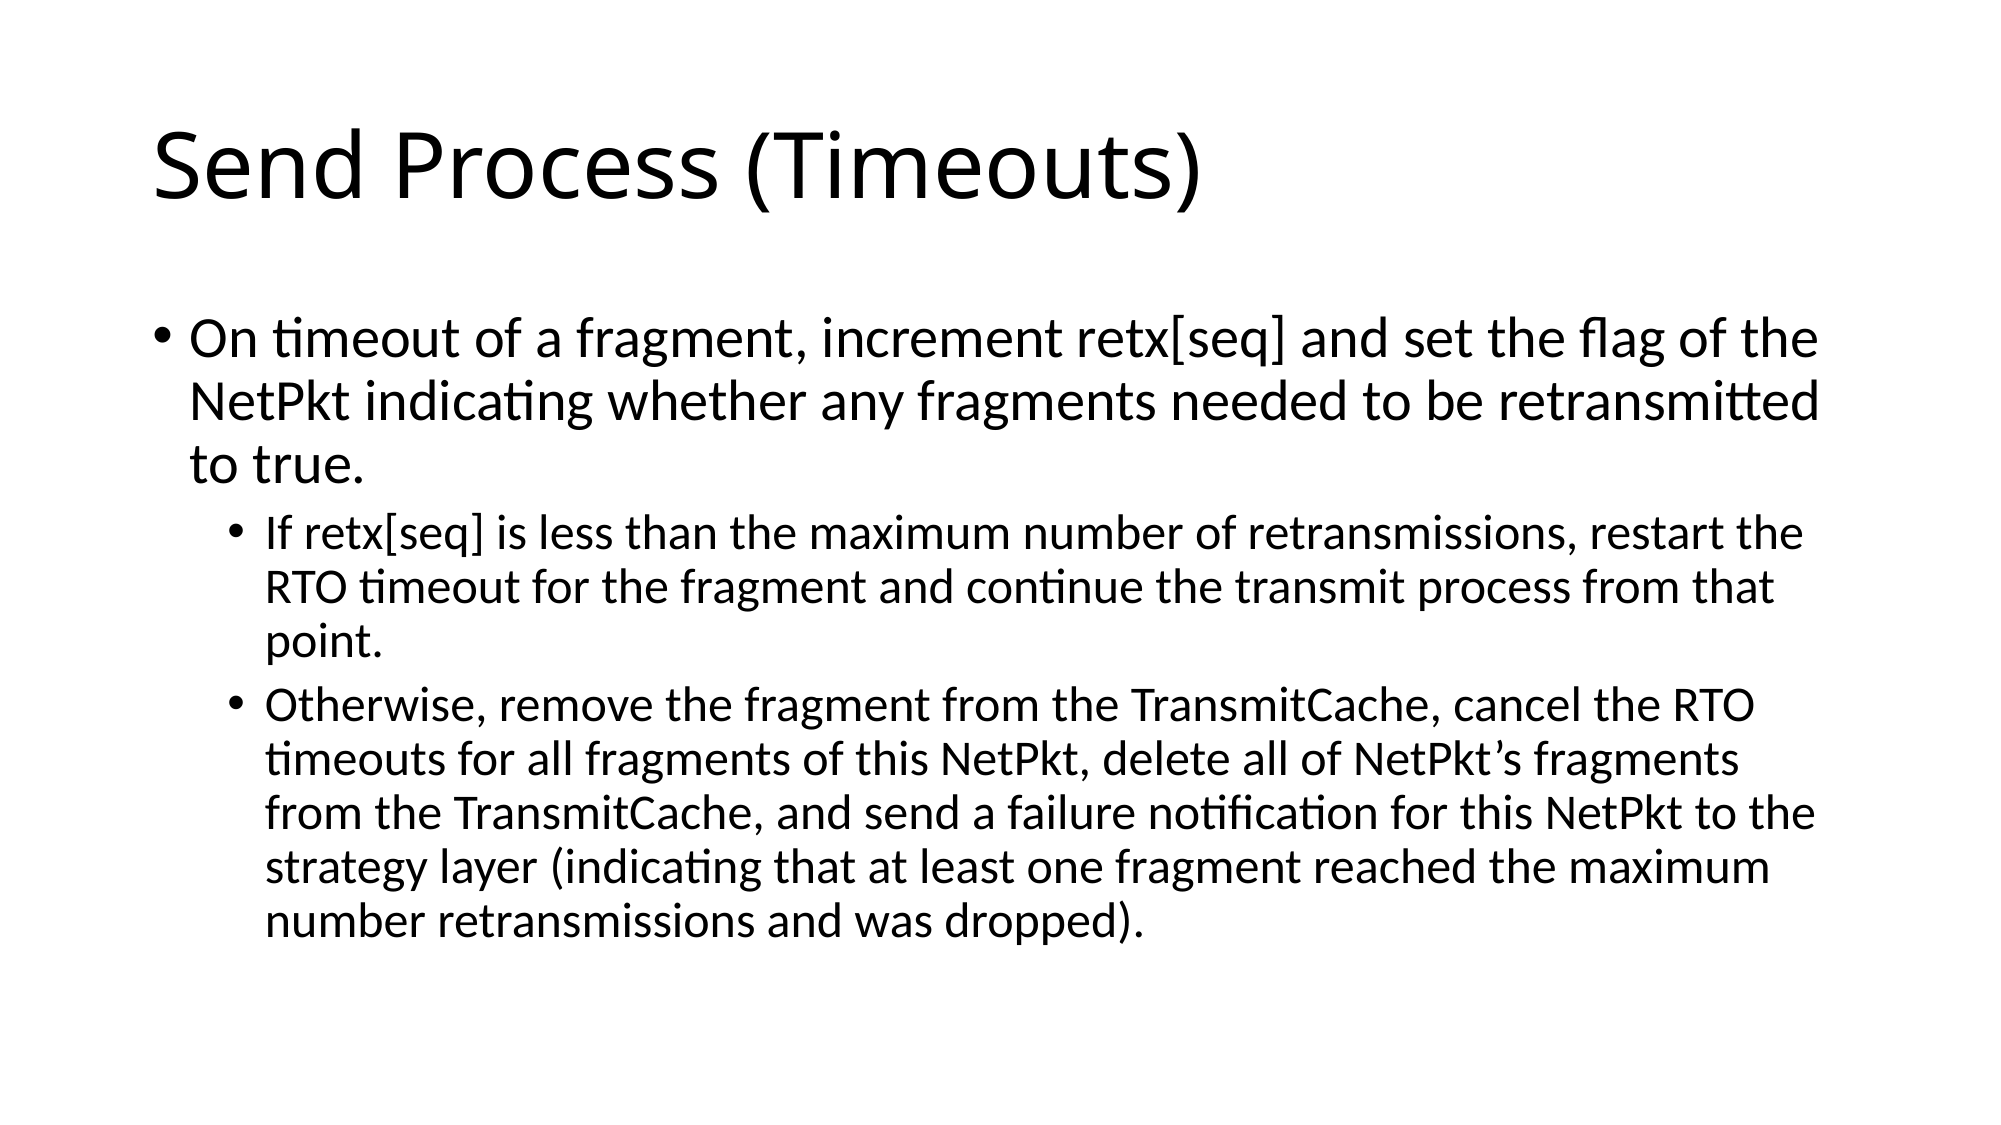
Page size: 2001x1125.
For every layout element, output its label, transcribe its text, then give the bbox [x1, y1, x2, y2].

title Send Process (Timeouts) [137, 59, 1863, 278]
list On timeout of a fragment, increment retx[seq] and set the flag of the NetPkt indicating whether any fragments needed to be retransmitted to true. If retx[seq] is less than the maximum number of retransmissions, restart the RTO timeout for the fragment and continue the transmit process from that point. Otherwise, remove the fragment from the TransmitCache, cancel the RTO timeouts for all fragments of this NetPkt, delete all of NetPkt’s fragments from the TransmitCache, and send a failure notification for this NetPkt to the strategy layer (indicating that at least one fragment reached the maximum number retransmissions and was dropped). [137, 299, 1863, 1014]
